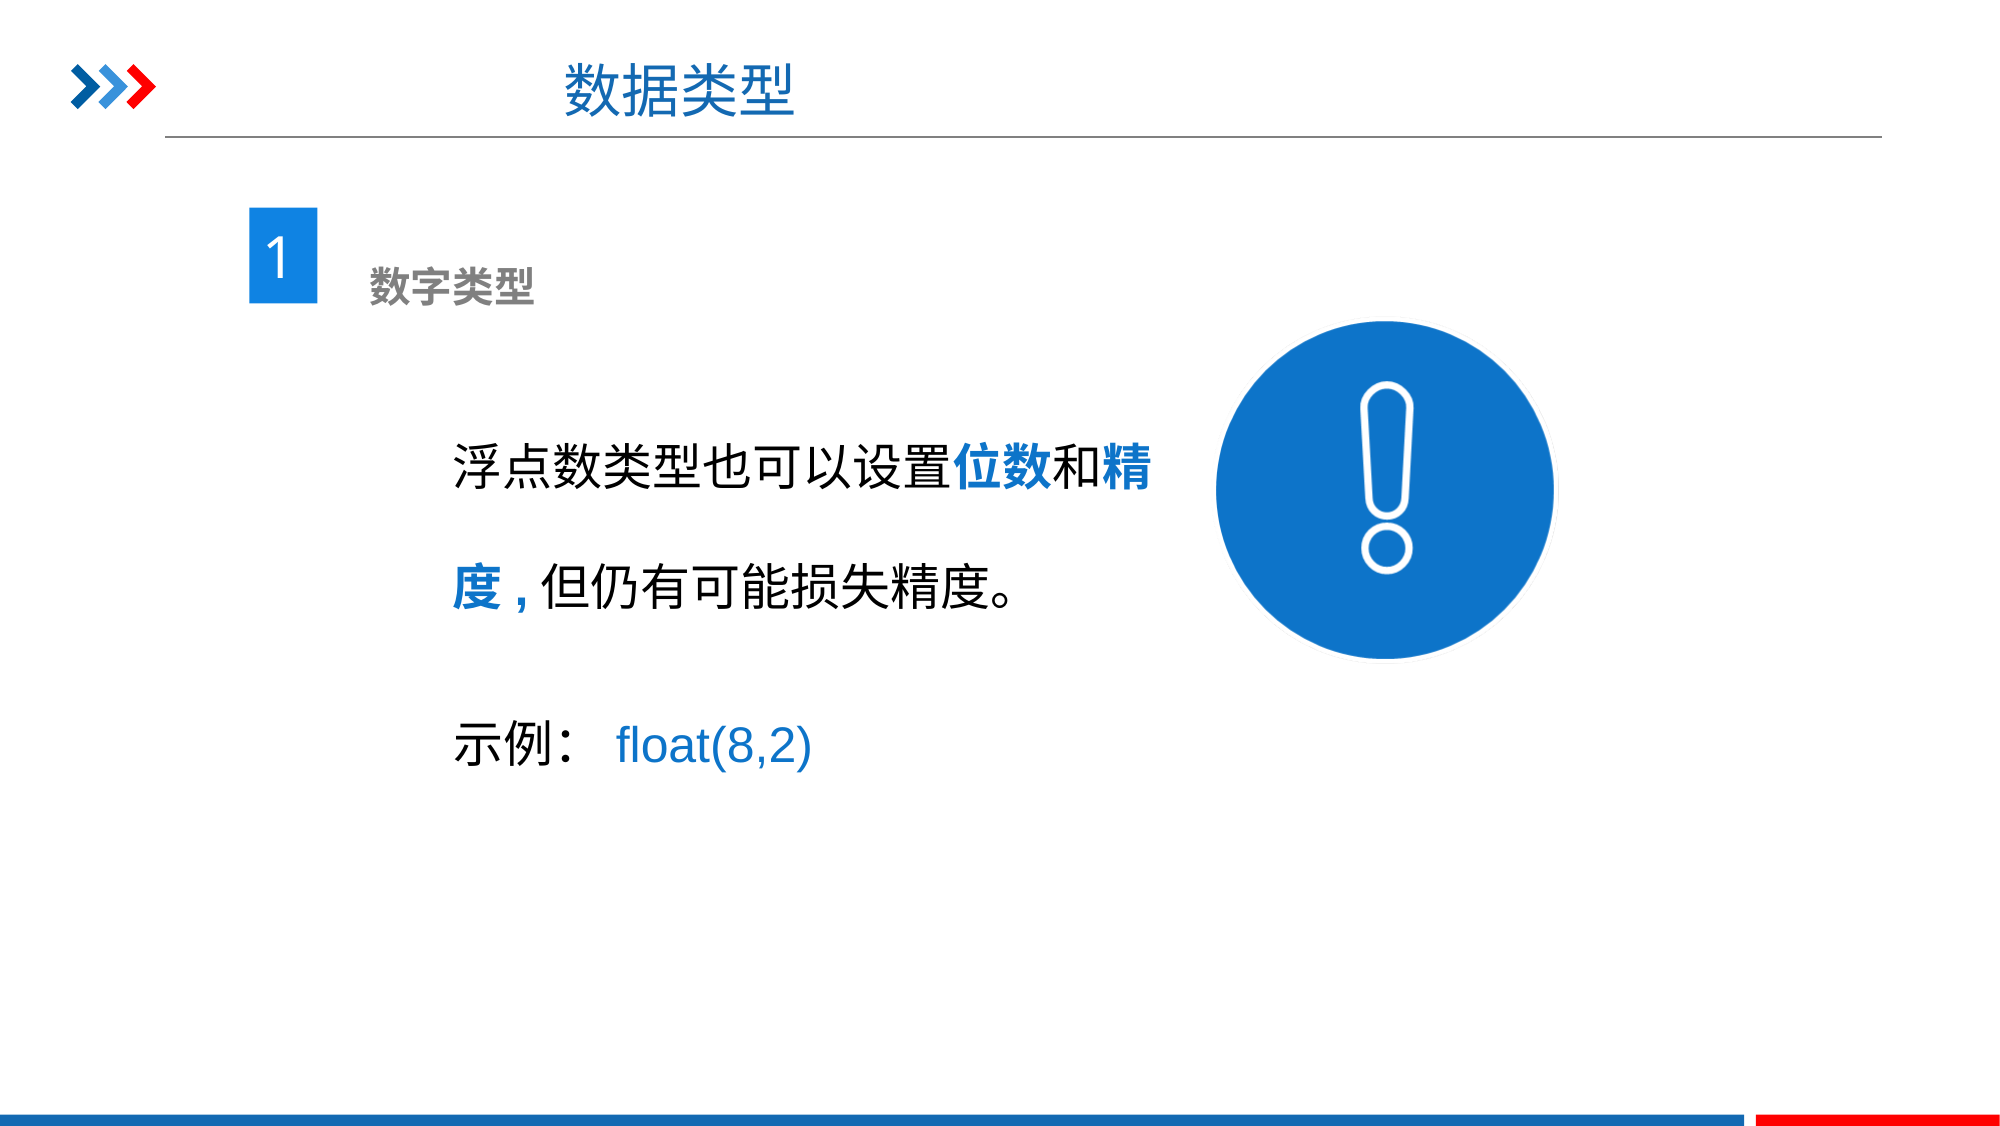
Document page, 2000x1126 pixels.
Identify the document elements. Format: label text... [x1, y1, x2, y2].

picture [1211, 286, 1657, 708]
text_box 数字类型 [319, 245, 1092, 380]
title 数据类型 [521, 25, 1296, 153]
text_box 示例：float(8,2) [439, 645, 829, 780]
text_box 浮点数类型也可以设置位数和精度,但仍有可能损失精度。 [437, 367, 1178, 623]
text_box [249, 207, 318, 304]
